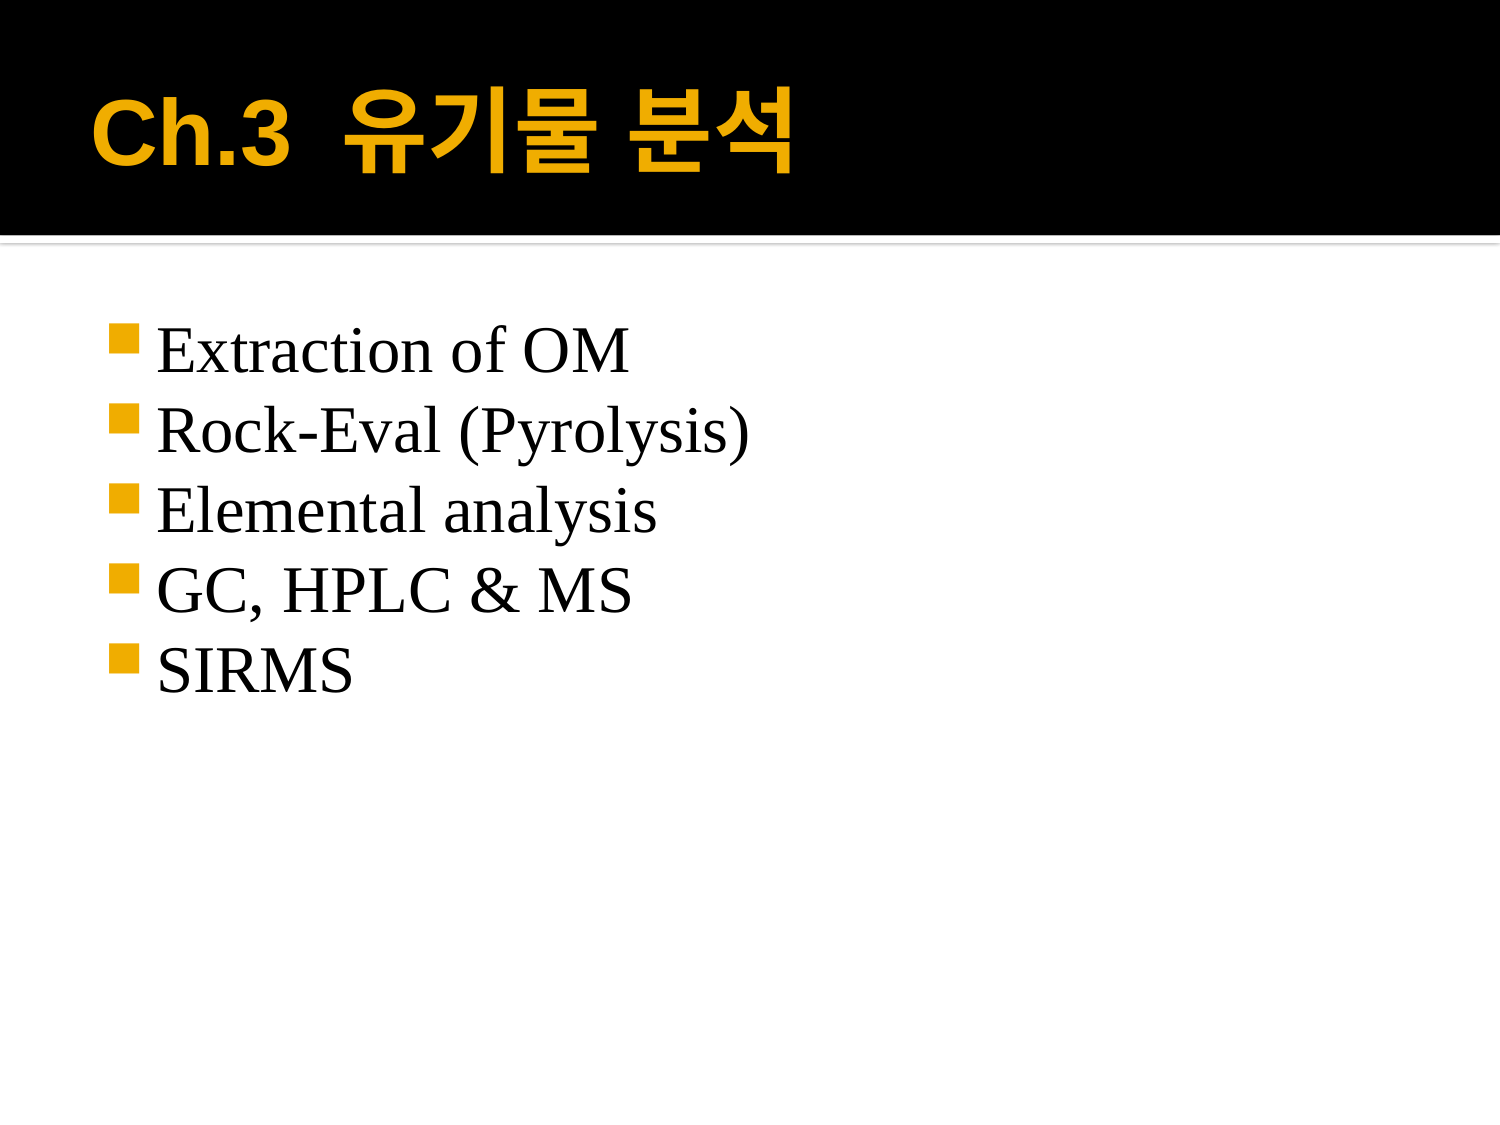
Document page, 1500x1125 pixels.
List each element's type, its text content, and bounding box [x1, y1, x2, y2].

title Ch.3 유기물 분석 [75, 25, 1425, 231]
list Extraction of OM Rock-Eval (Pyrolysis) Elemental analysis GC, HPLC & MS SIRMS [75, 291, 1425, 1050]
